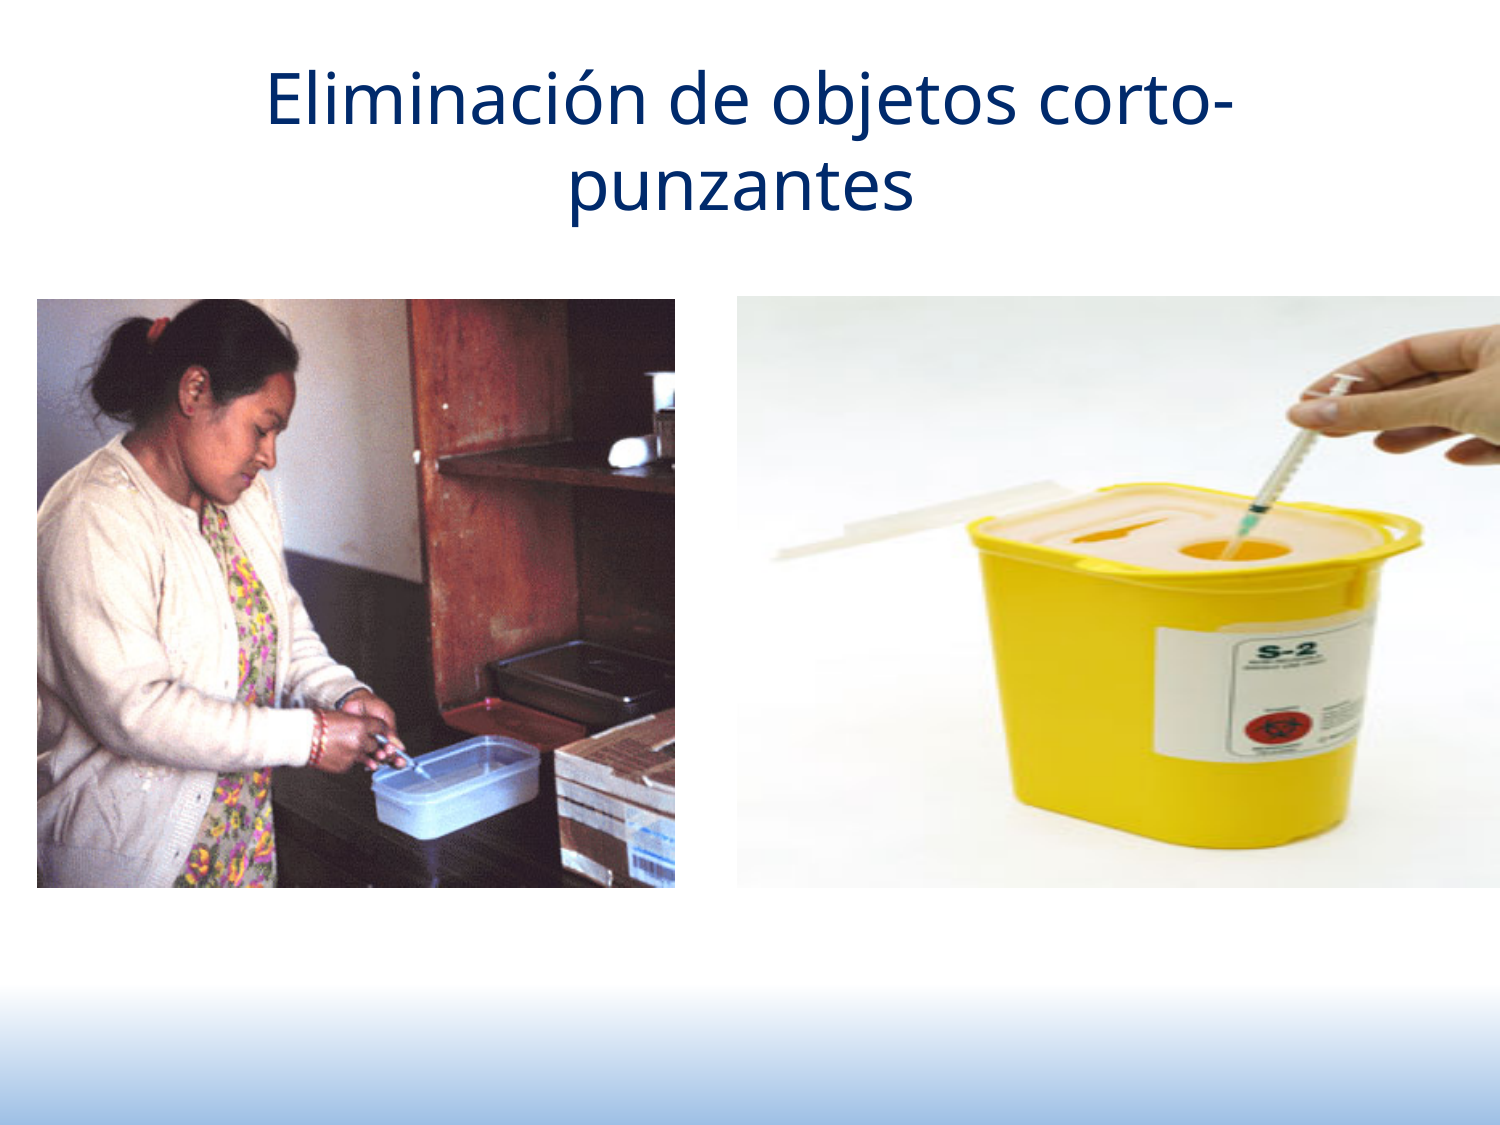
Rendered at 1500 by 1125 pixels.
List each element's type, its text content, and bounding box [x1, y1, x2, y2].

title Eliminación de objetos corto-punzantes [75, 45, 1425, 233]
picture [737, 295, 1500, 888]
picture [37, 299, 676, 888]
